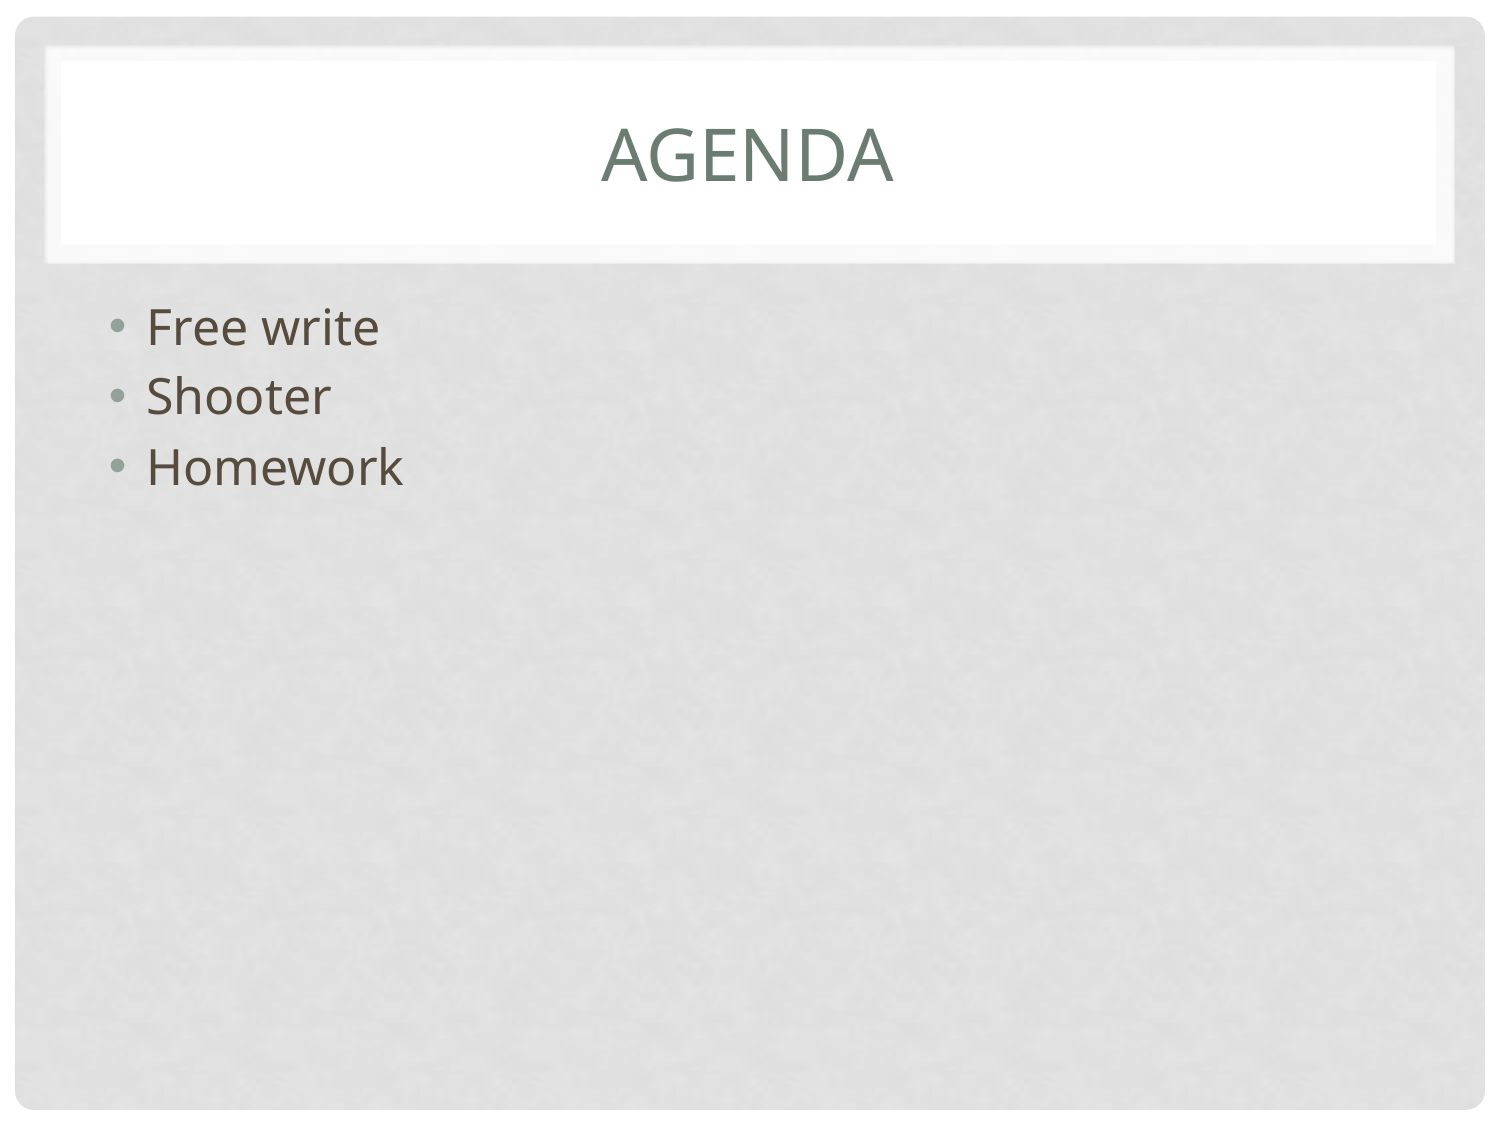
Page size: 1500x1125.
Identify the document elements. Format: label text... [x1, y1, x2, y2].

list Free write Shooter Homework [75, 287, 1425, 1005]
title Agenda [69, 66, 1425, 238]
